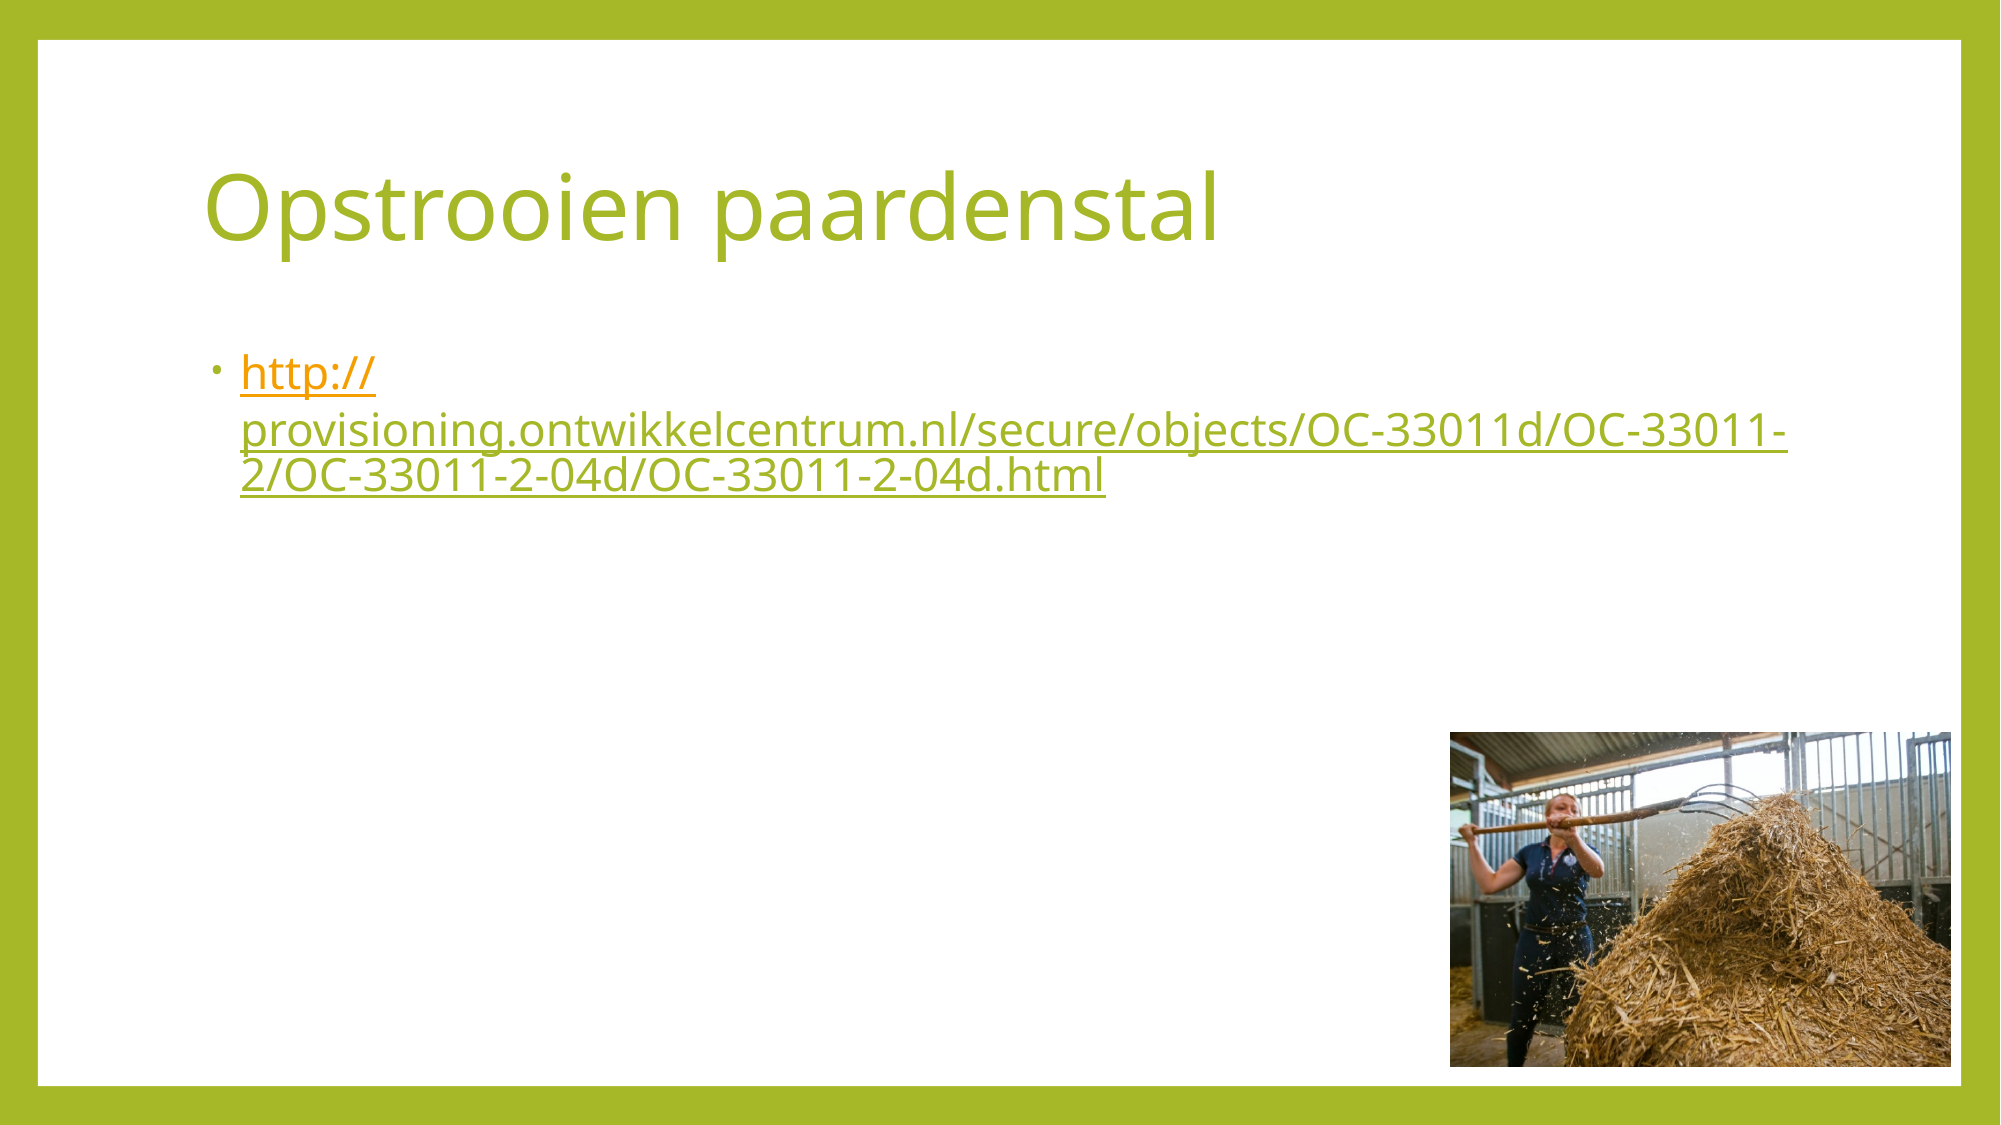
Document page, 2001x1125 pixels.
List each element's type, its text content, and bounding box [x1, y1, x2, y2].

title Opstrooien paardenstal [187, 99, 1808, 323]
list http://provisioning.ontwikkelcentrum.nl/secure/objects/OC-33011d/OC-33011-2/OC-33011-2-04d/OC-33011-2-04d.html [187, 337, 1808, 1000]
picture [1449, 732, 1951, 1067]
